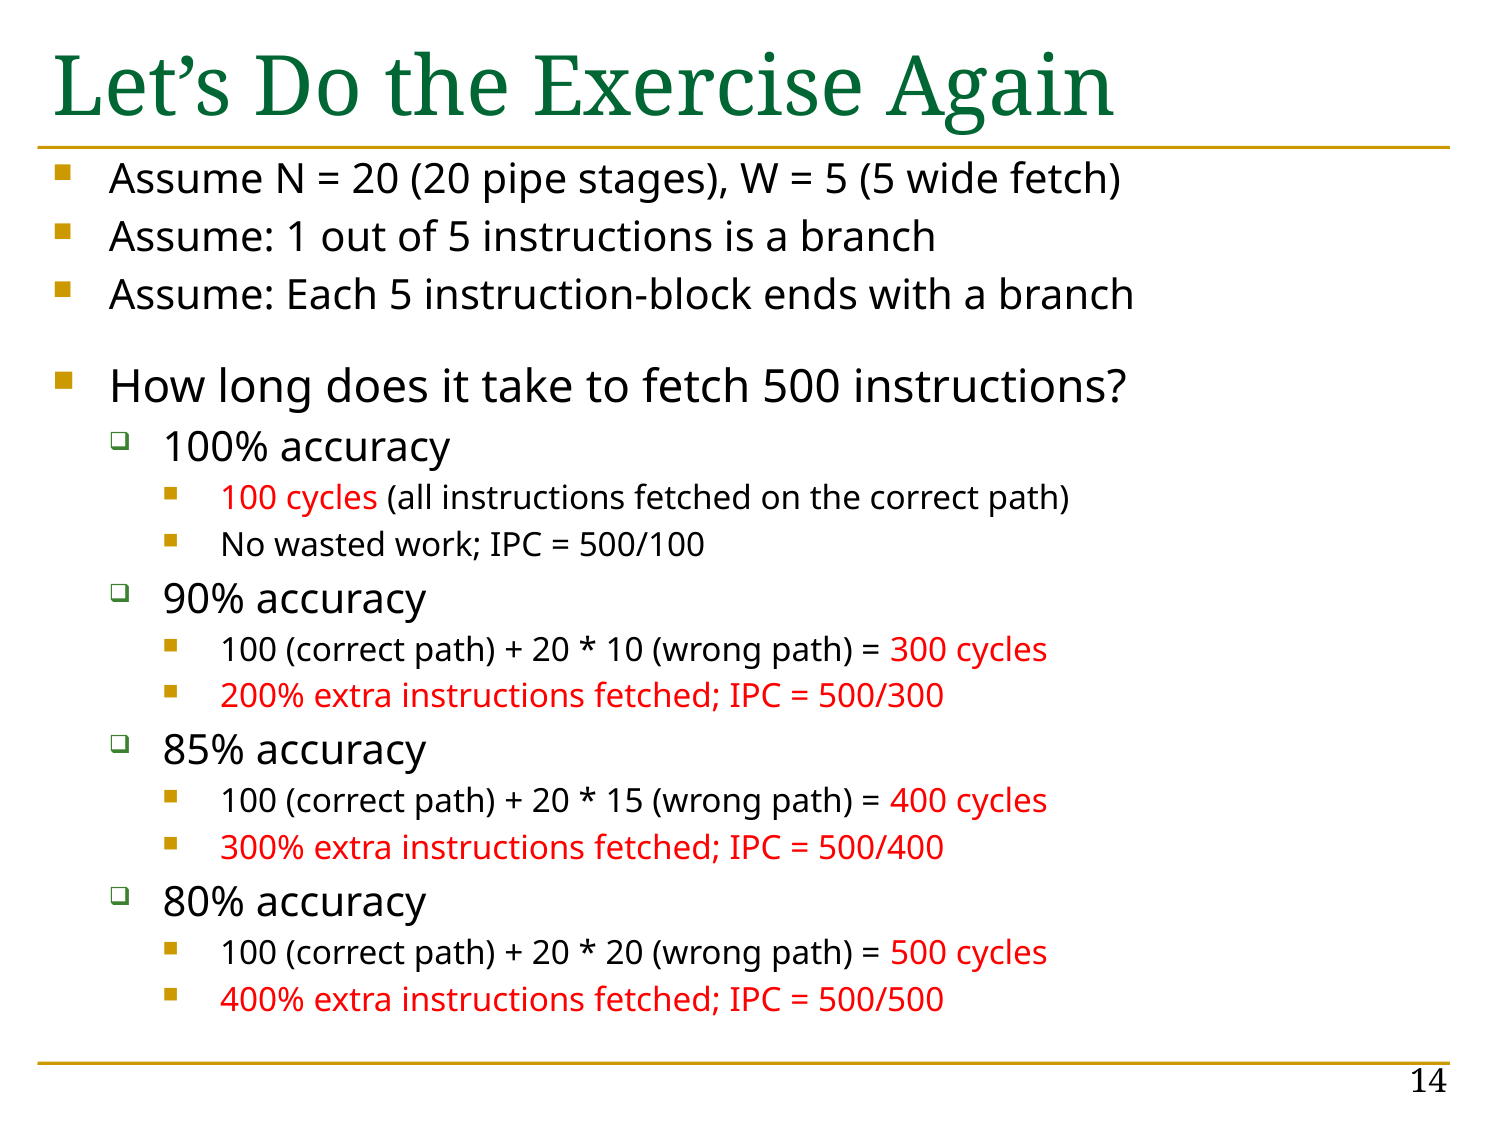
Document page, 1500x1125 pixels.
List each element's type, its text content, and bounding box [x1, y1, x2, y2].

title Let’s Do the Exercise Again [37, 24, 1450, 144]
slide_number 14 [1111, 1036, 1462, 1112]
list Assume N = 20 (20 pipe stages), W = 5 (5 wide fetch) Assume: 1 out of 5 instructions is a branch Assume: Each 5 instruction-block ends with a branch How long does it take to fetch 500 instructions? 100% accuracy 100 cycles (all instructions fetched on the correct path) No wasted work; IPC = 500/100 90% accuracy 100 (correct path) + 20 * 10 (wrong path) = 300 cycles 200% extra instructions fetched; IPC = 500/300 85% accuracy 100 (correct path) + 20 * 15 (wrong path) = 400 cycles 300% extra instructions fetched; IPC = 500/400 80% accuracy 100 (correct path) + 20 * 20 (wrong path) = 500 cycles 400% extra instructions fetched; IPC = 500/500 [37, 144, 1450, 997]
